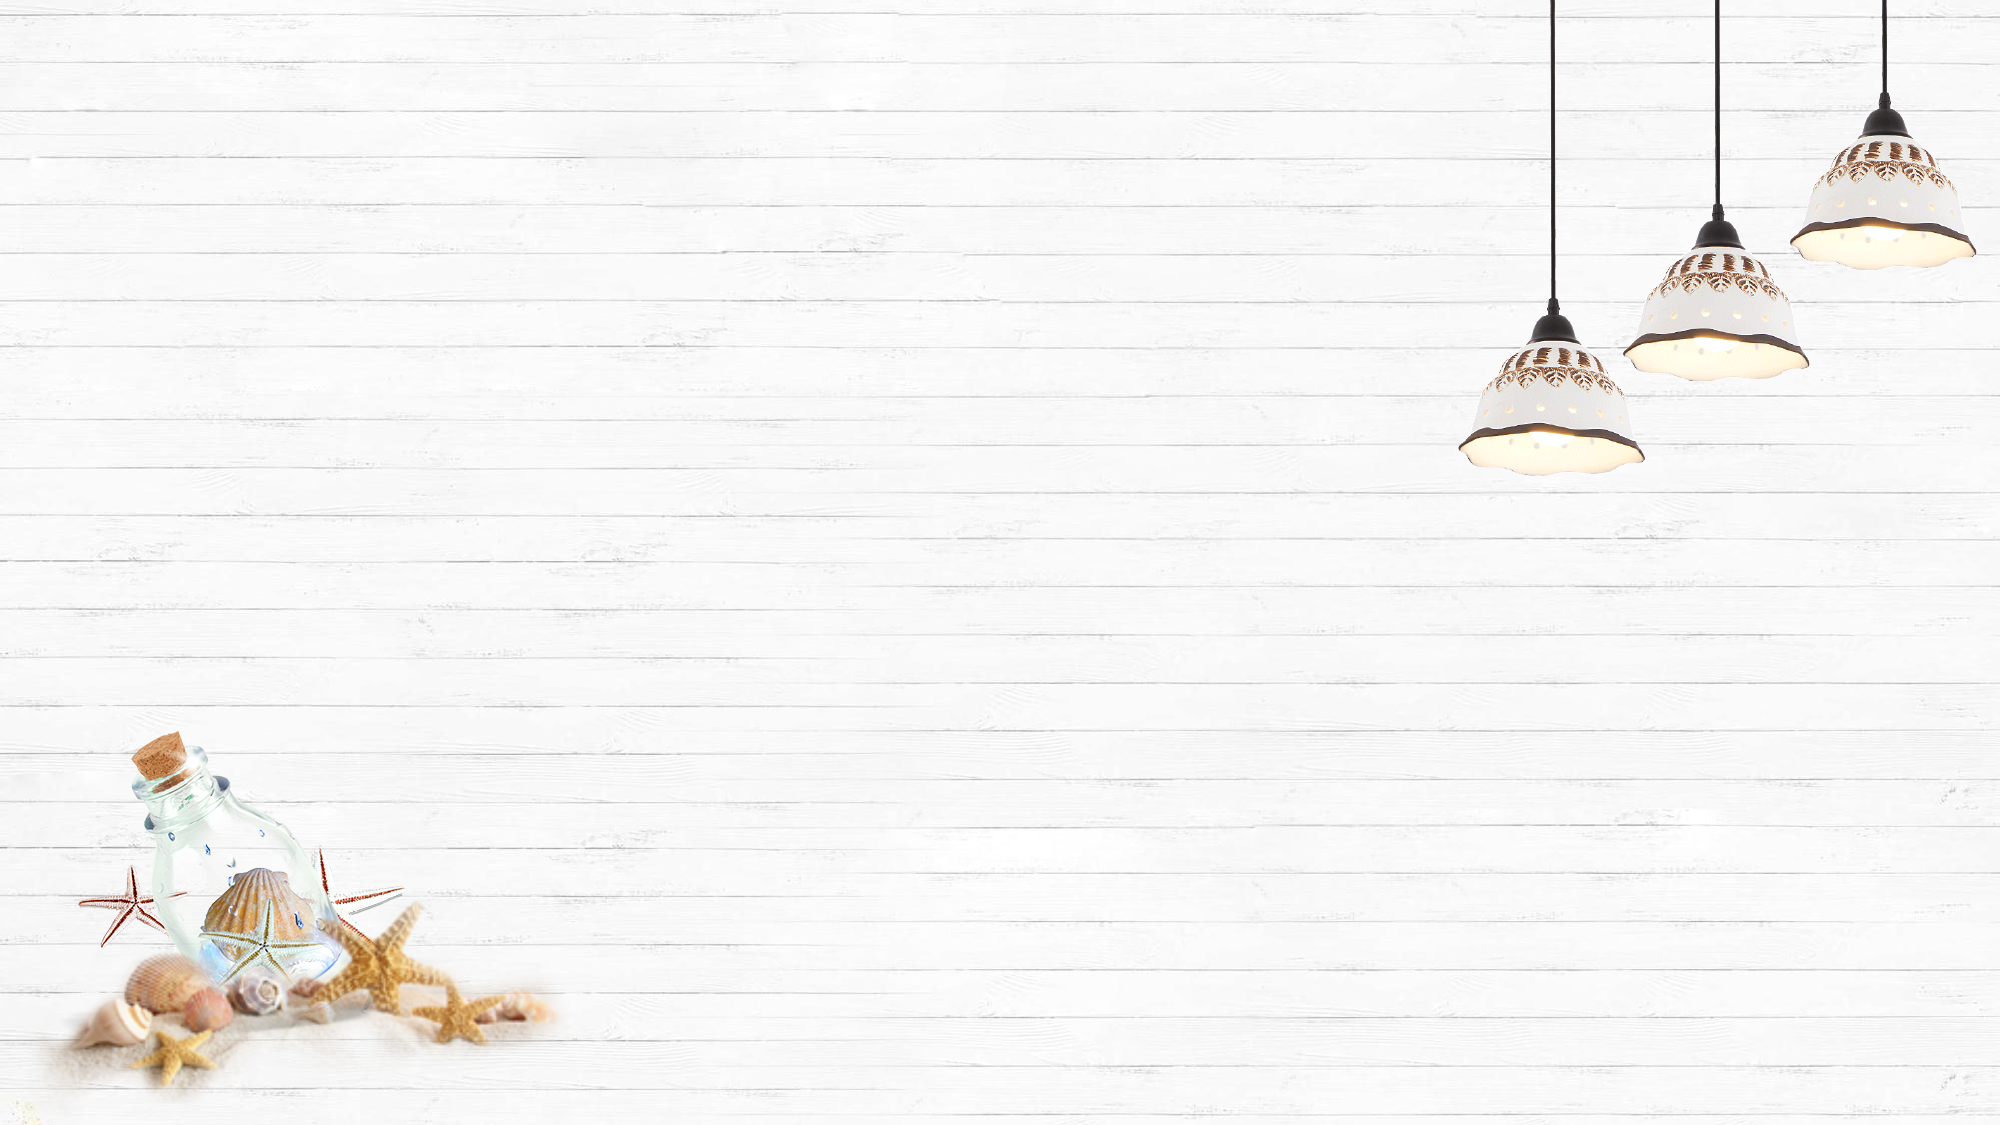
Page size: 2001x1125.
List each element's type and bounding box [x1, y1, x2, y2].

picture [0, 0, 2000, 1125]
text_box [0, 681, 624, 1125]
